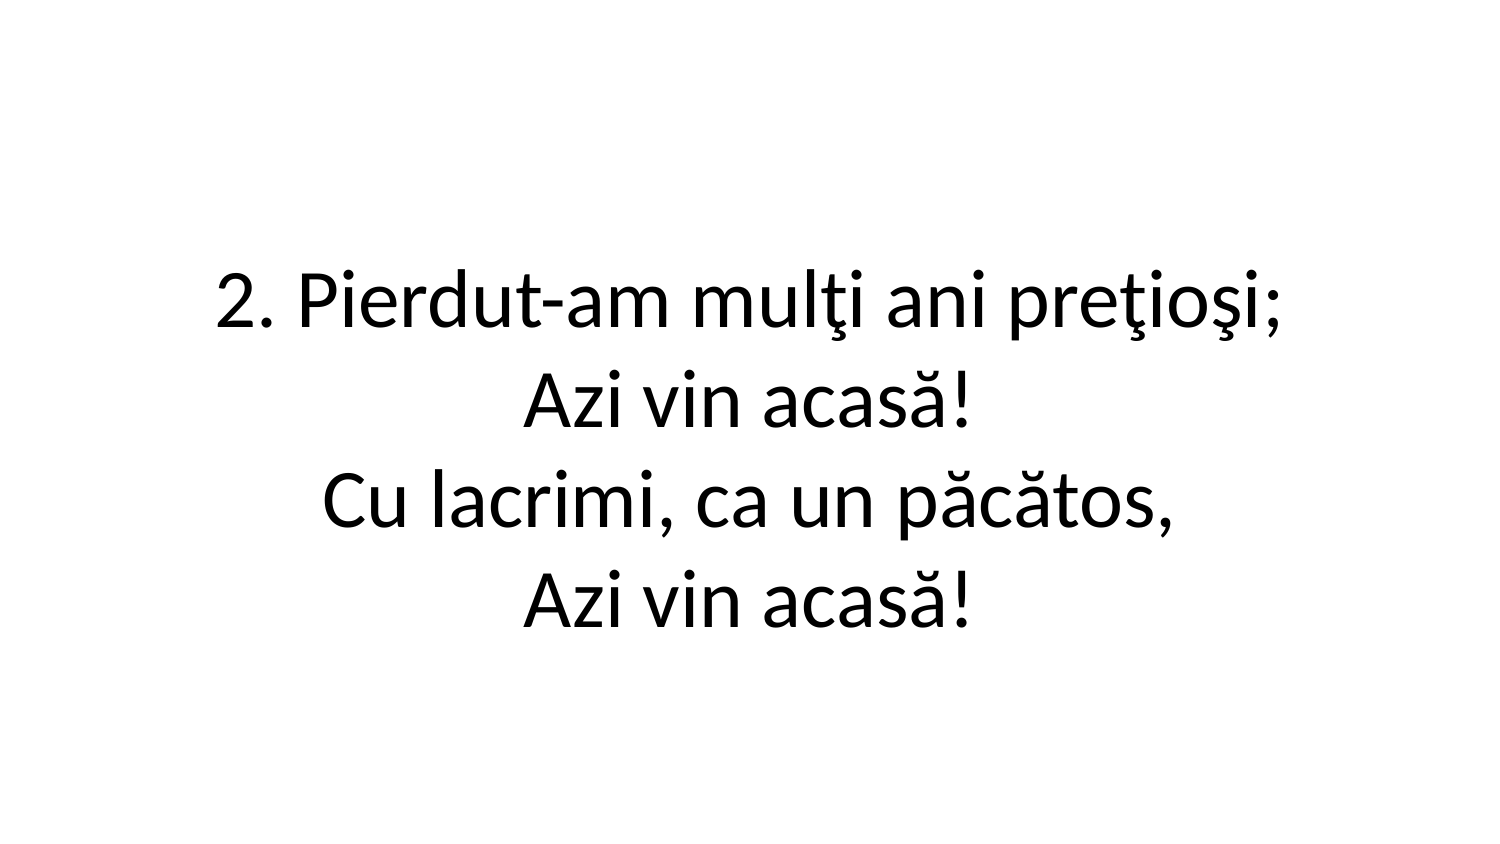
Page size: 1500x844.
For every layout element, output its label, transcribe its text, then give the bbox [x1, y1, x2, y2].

text_box 2. Pierdut-am mulţi ani preţioşi; Azi vin acasă! Cu lacrimi, ca un păcătos, Azi vin acasă! [199, 192, 1301, 652]
